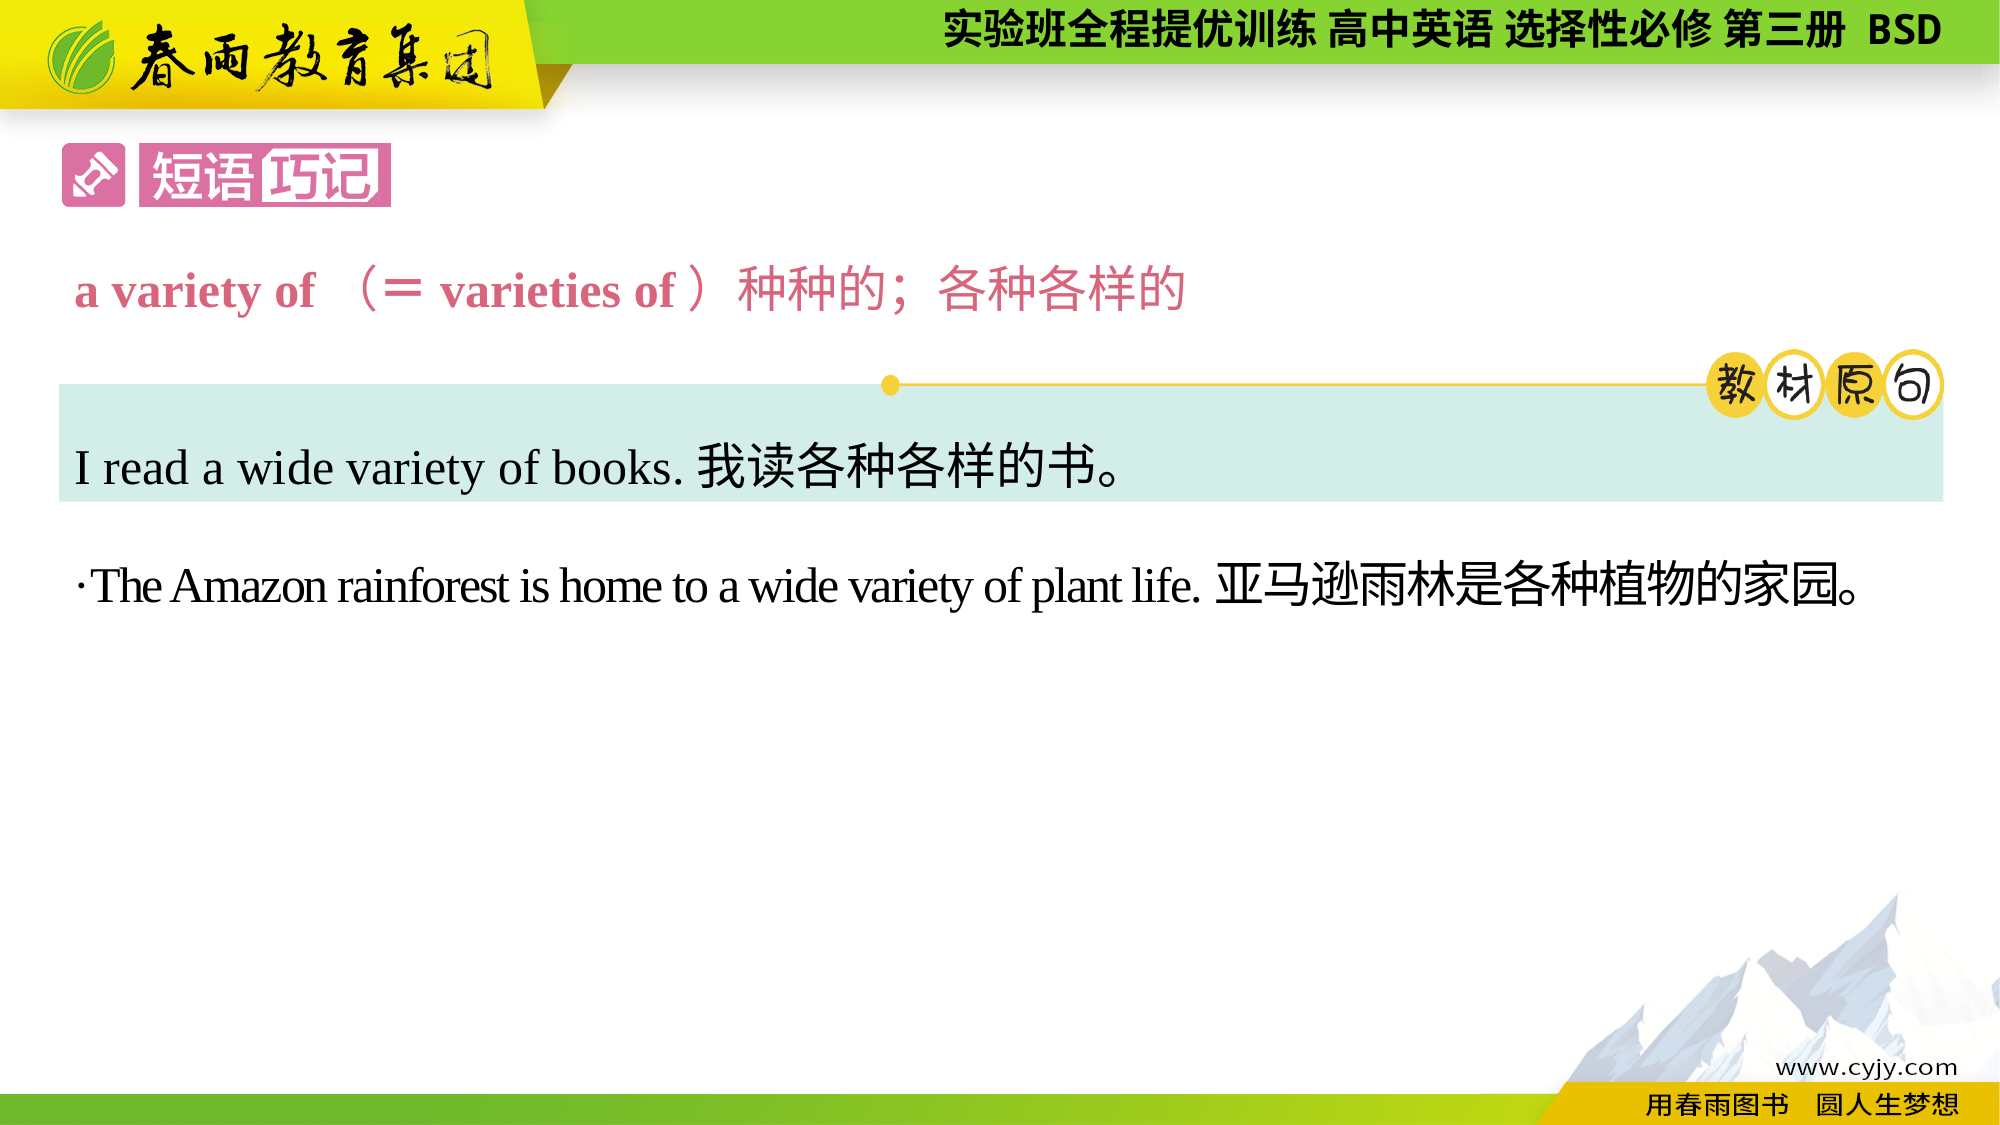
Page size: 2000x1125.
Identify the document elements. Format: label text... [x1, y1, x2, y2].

text_box I read a wide variety of books.我读各种各样的书。 [59, 384, 1944, 502]
picture [0, 0, 2000, 1125]
text_box ·The Amazon rainforest is home to a wide variety of plant life.亚马逊雨林是各种植物的家园。 [59, 515, 1944, 620]
list a variety of（＝varieties of）种种的；各种各样的 [59, 219, 1944, 315]
